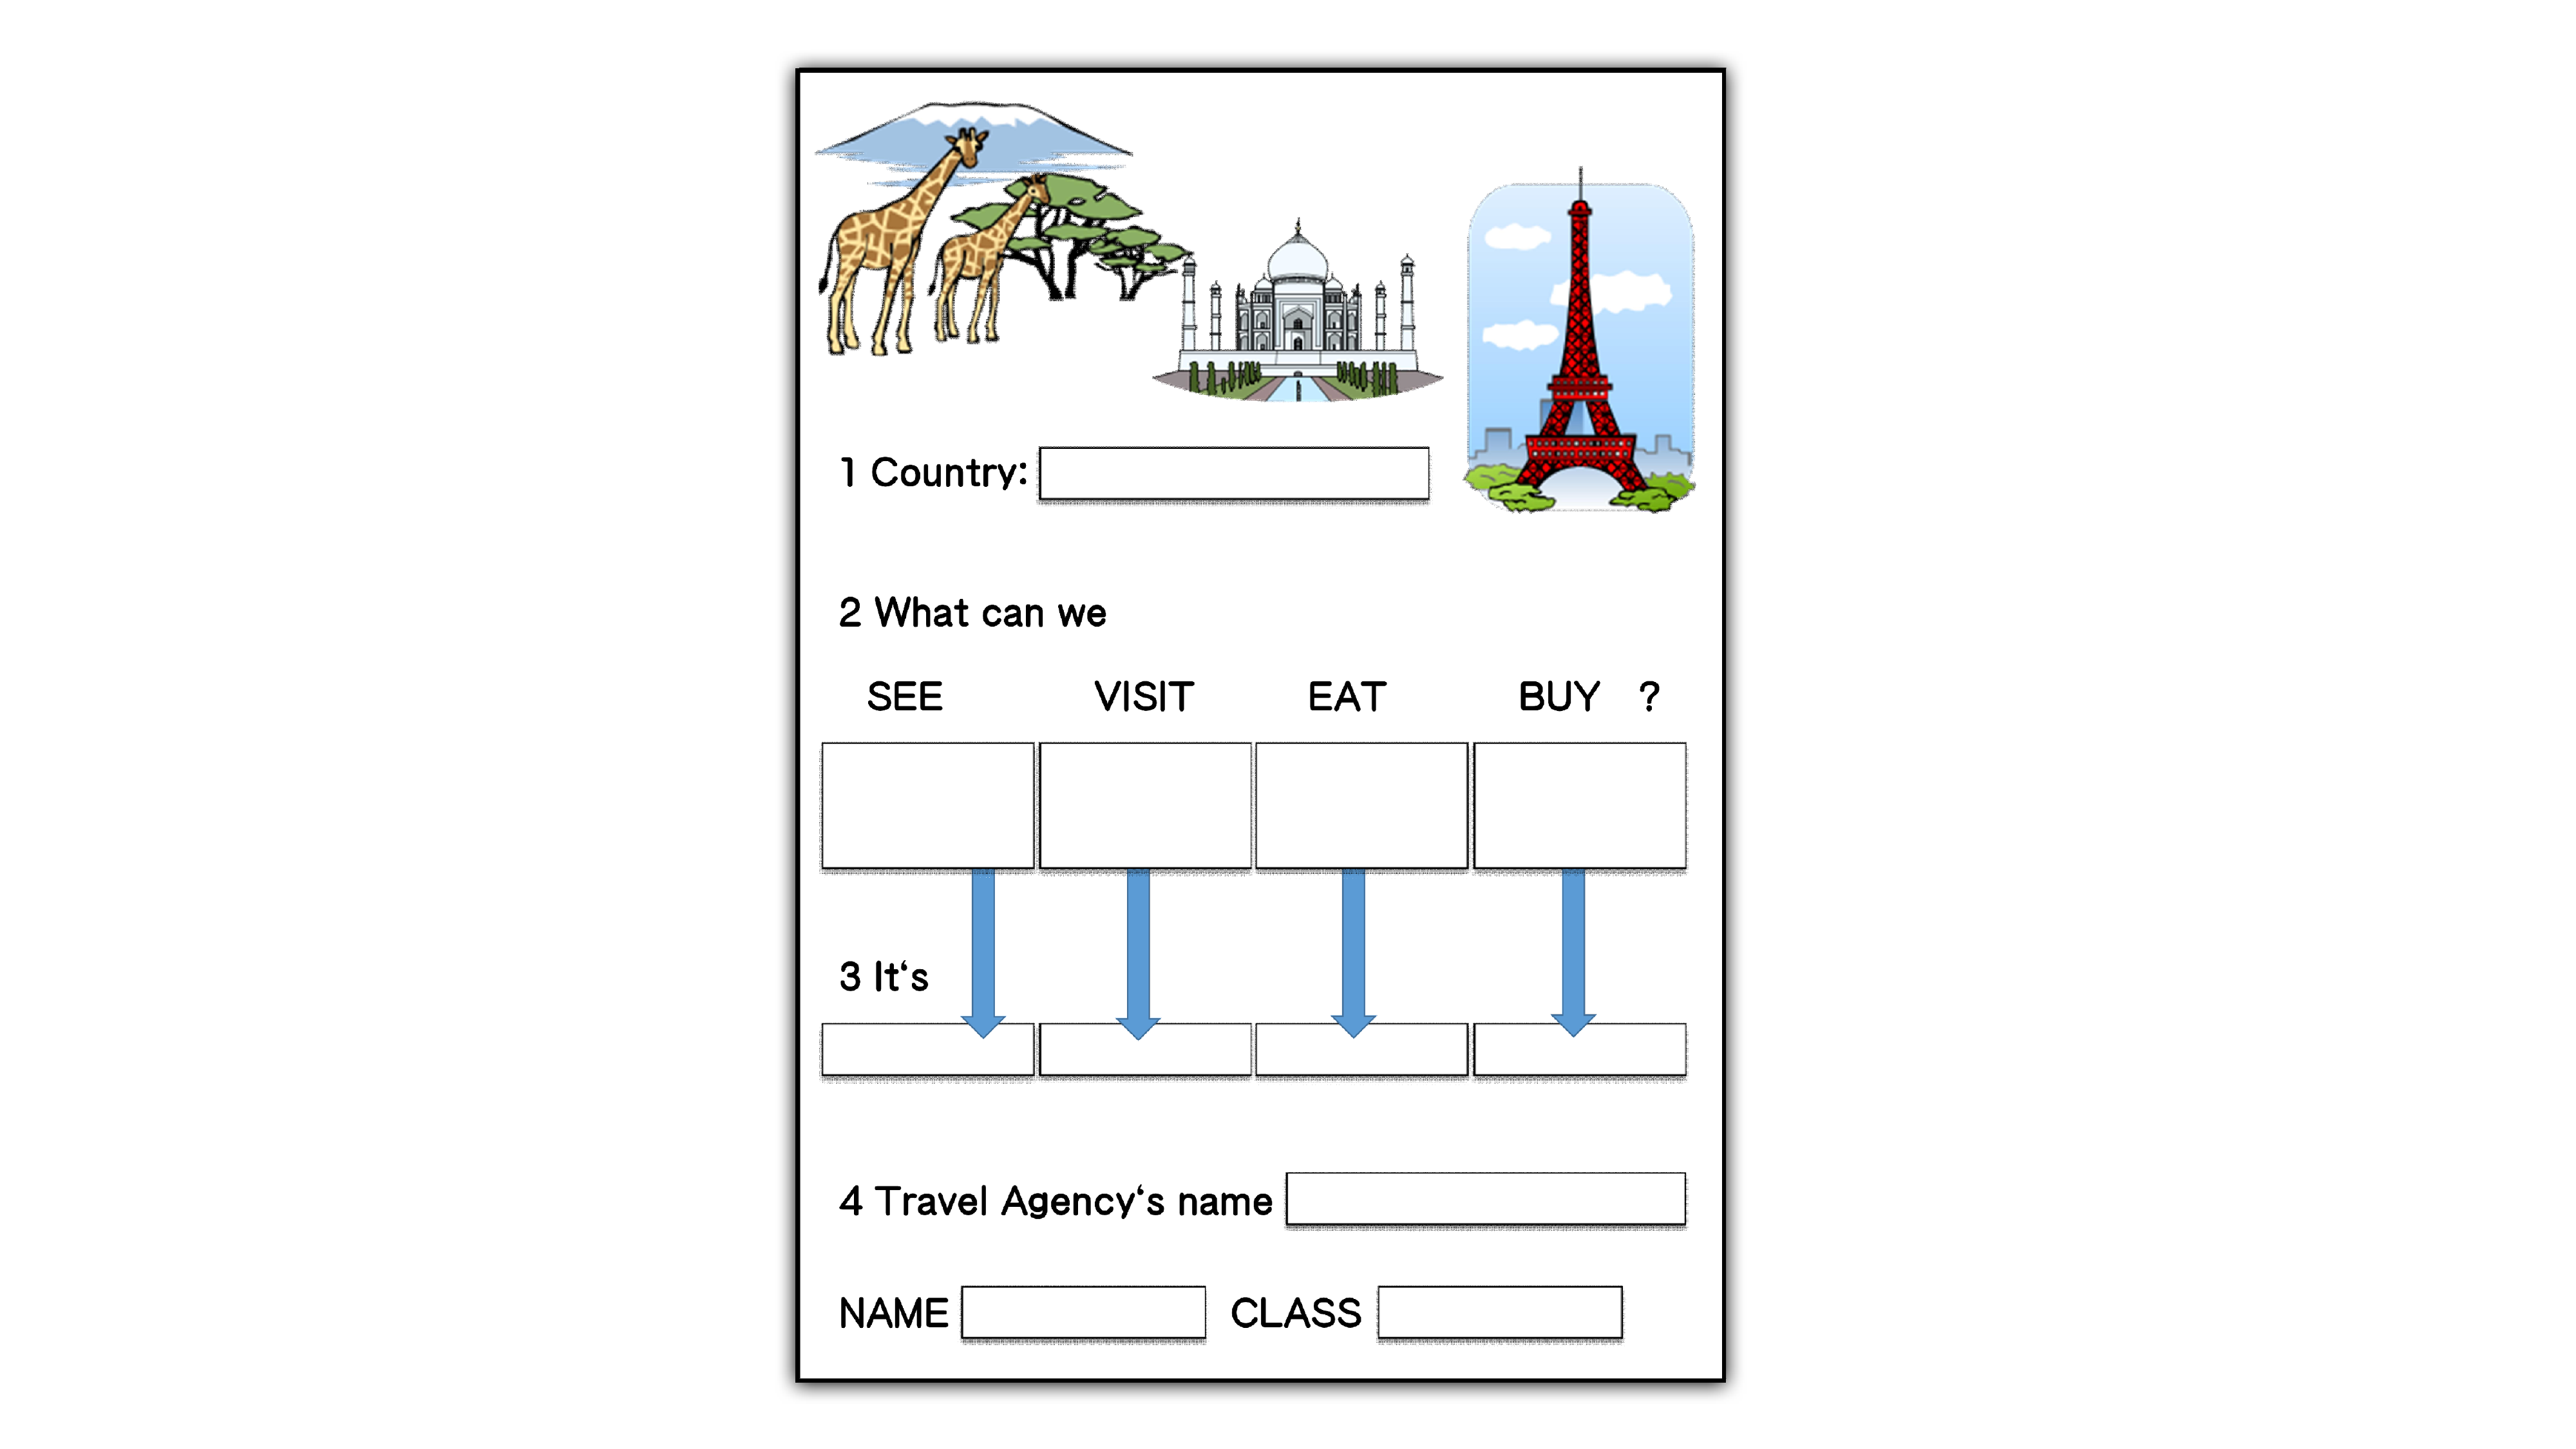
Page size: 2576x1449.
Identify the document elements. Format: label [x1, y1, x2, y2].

text_box [797, 68, 1727, 1381]
